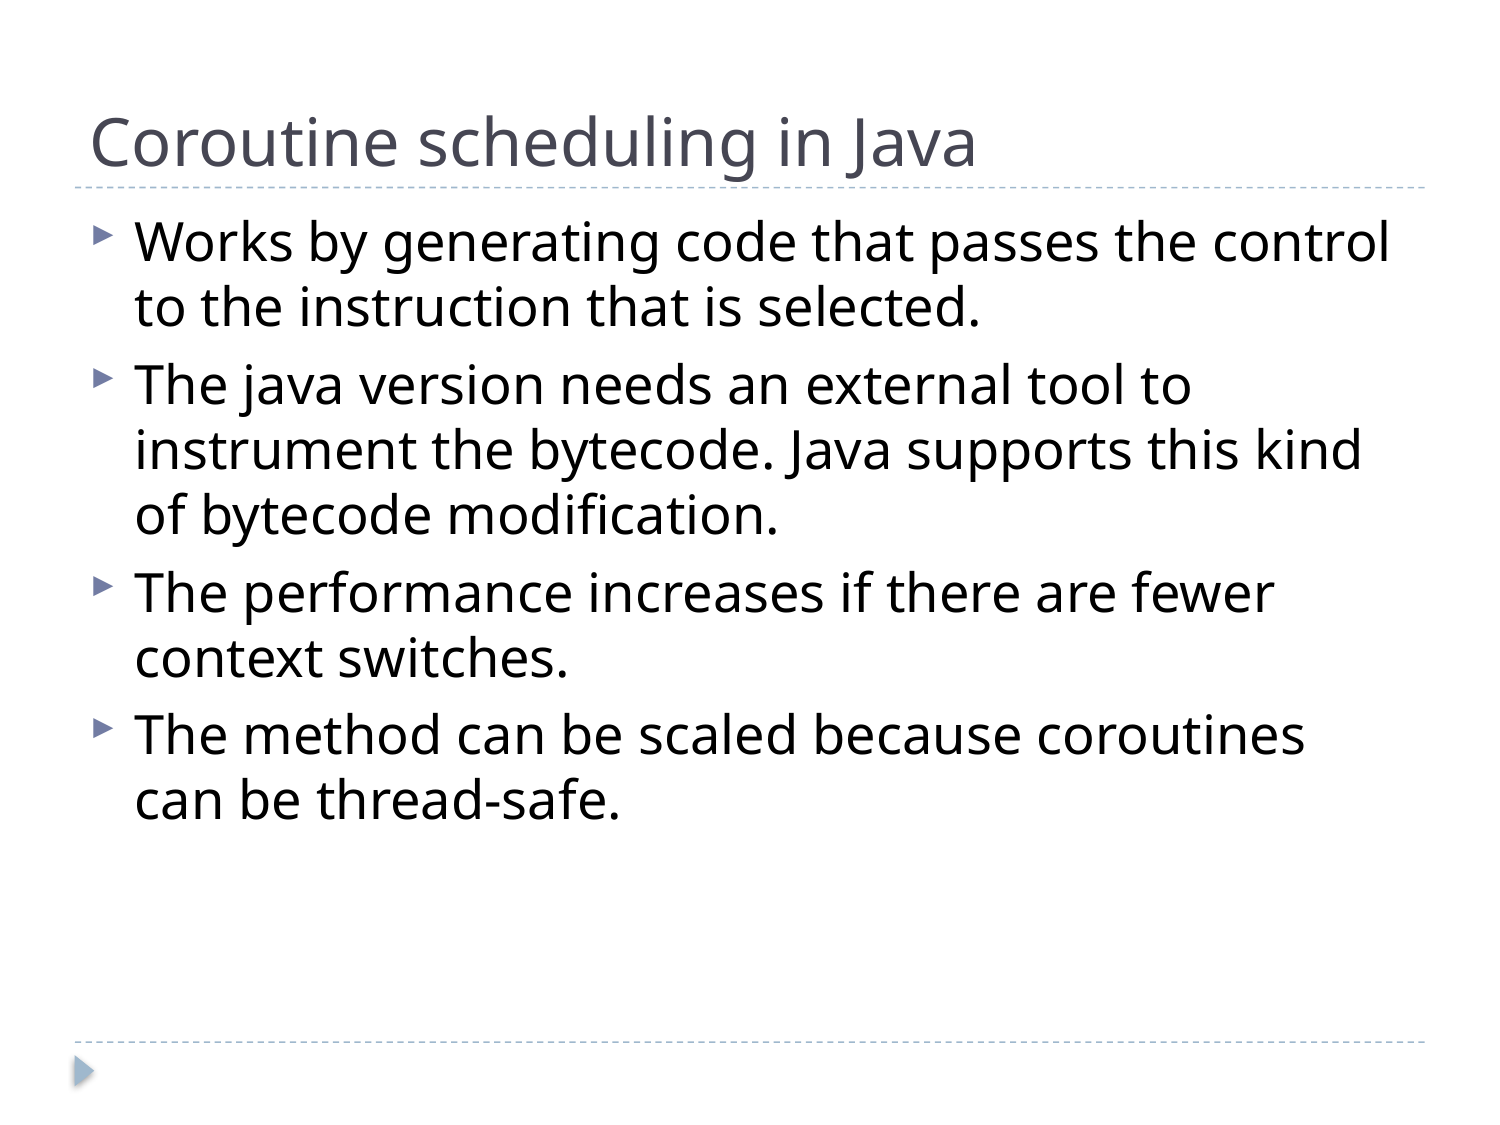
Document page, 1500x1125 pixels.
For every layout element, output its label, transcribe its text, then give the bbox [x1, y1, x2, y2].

list Works by generating code that passes the control to the instruction that is selected. The java version needs an external tool to instrument the bytecode. Java supports this kind of bytecode modification. The performance increases if there are fewer context switches. The method can be scaled because coroutines can be thread-safe. [75, 200, 1425, 1010]
title Coroutine scheduling in Java [75, 24, 1425, 188]
